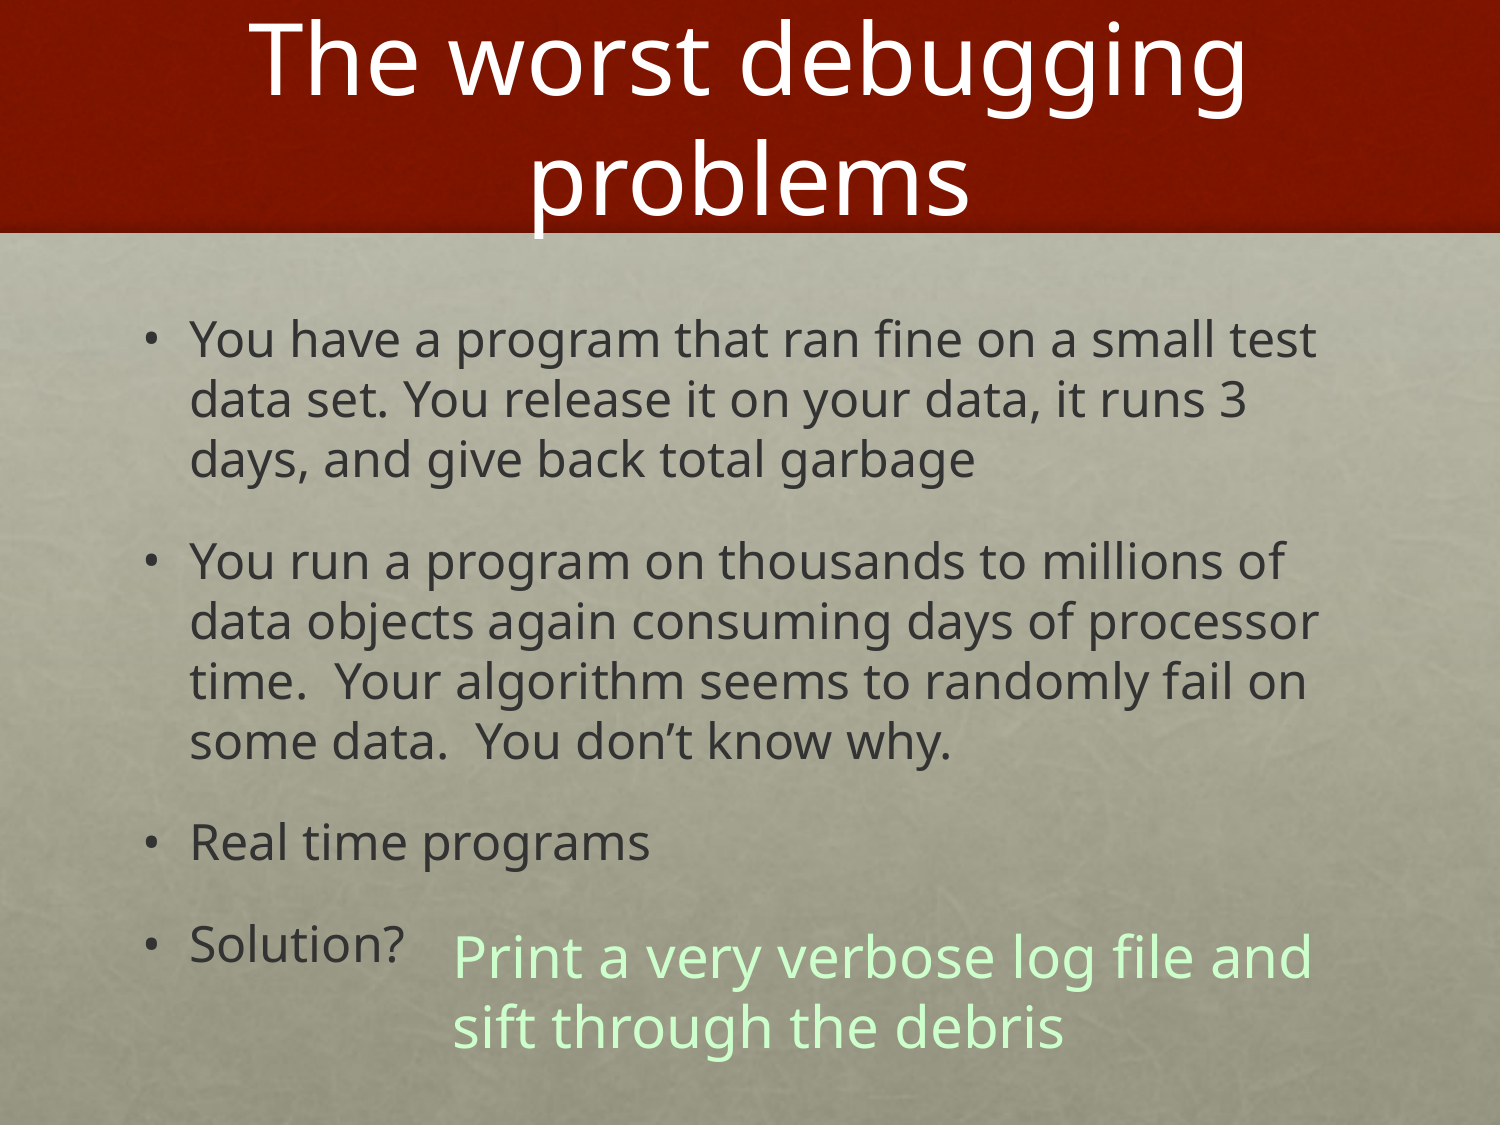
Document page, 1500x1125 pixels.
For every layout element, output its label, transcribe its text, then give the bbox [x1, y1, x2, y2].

list You have a program that ran fine on a small test data set. You release it on your data, it runs 3 days, and give back total garbage You run a program on thousands to millions of data objects again consuming days of processor time. Your algorithm seems to randomly fail on some data. You don’t know why. Real time programs Solution? [127, 299, 1372, 1005]
title The worst debugging problems [127, 10, 1372, 221]
picture [0, 214, 1500, 1125]
text_box Print a very verbose log file and sift through the debris [437, 912, 1413, 1068]
